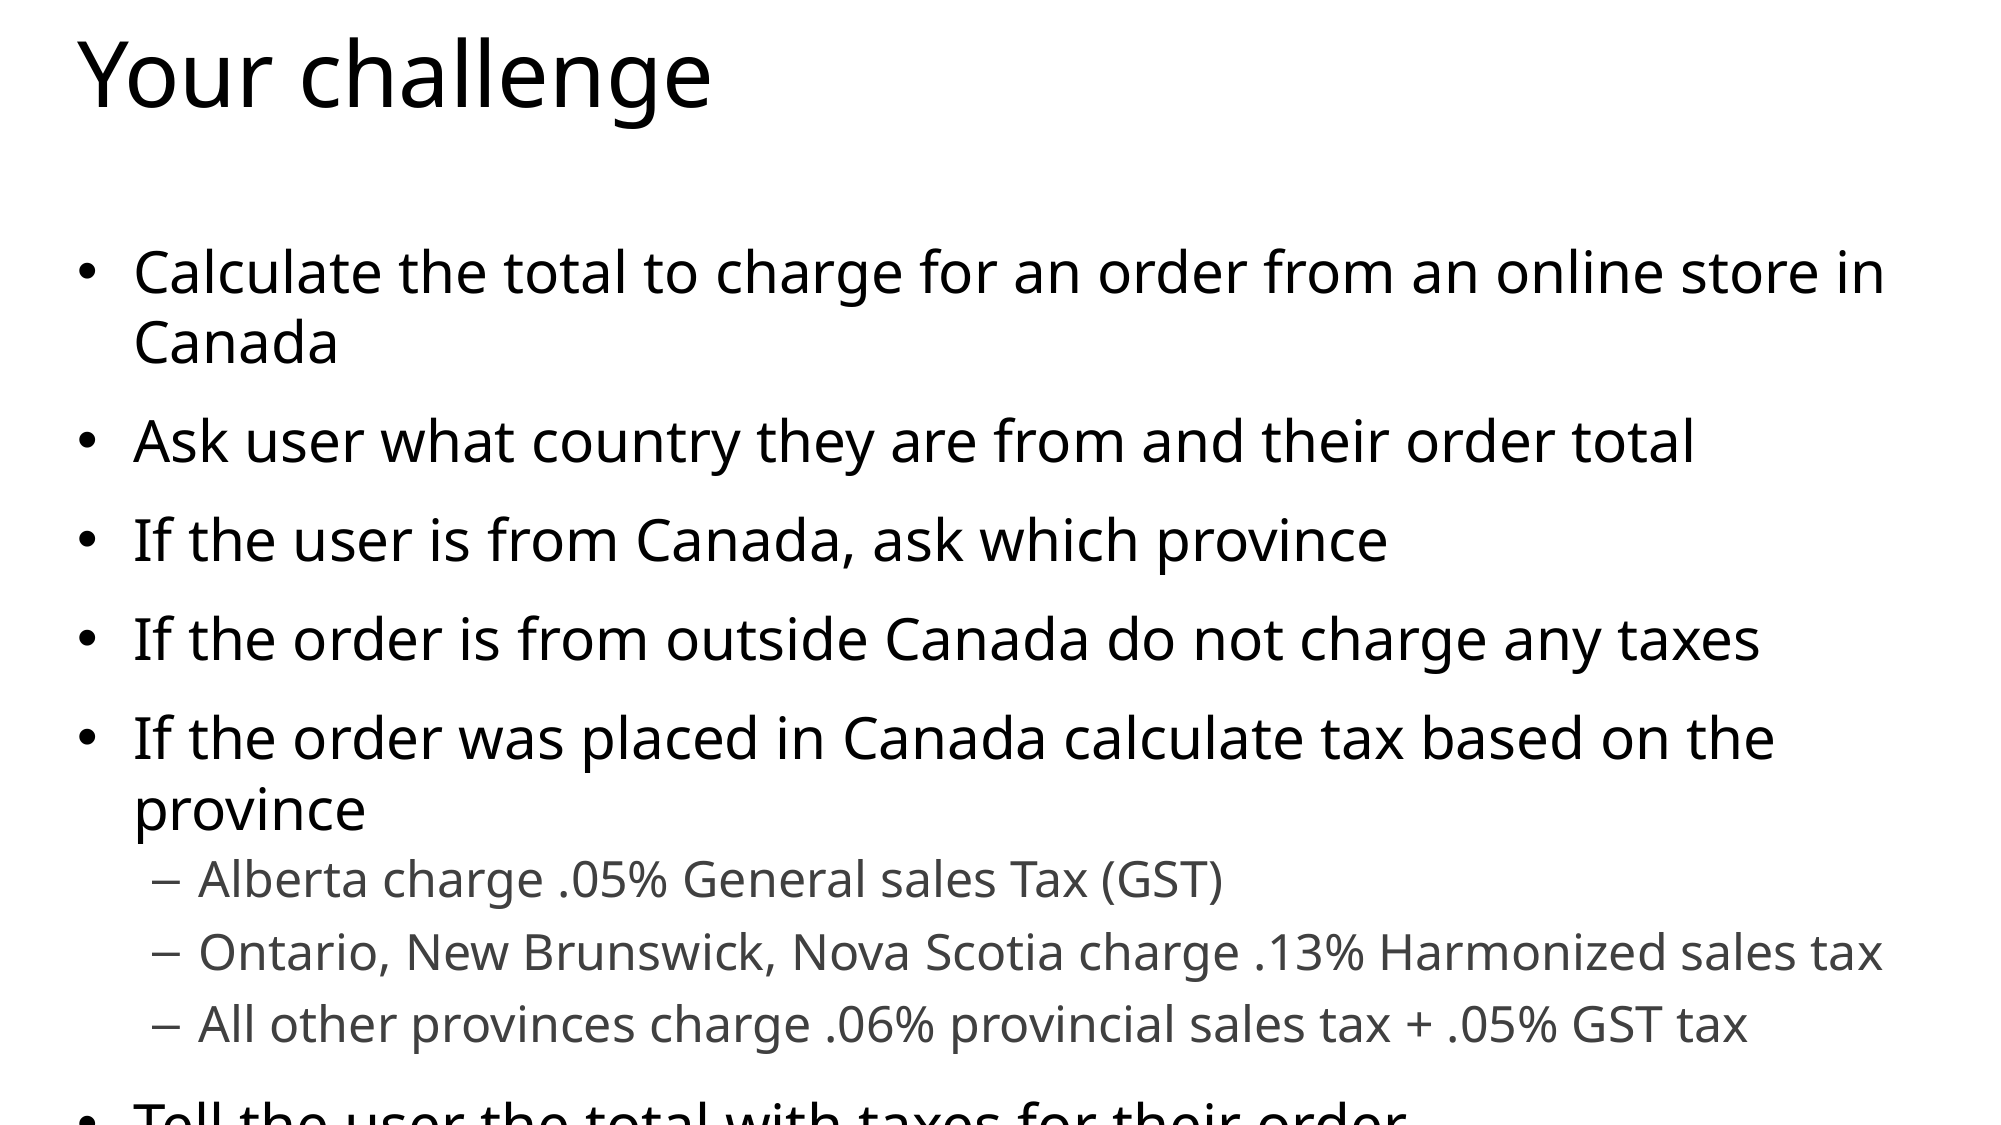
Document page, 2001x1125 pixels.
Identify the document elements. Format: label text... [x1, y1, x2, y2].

title Your challenge [62, 29, 1953, 205]
list Calculate the total to charge for an order from an online store in Canada Ask user what country they are from and their order total If the user is from Canada, ask which province If the order is from outside Canada do not charge any taxes If the order was placed in Canada calculate tax based on the province Alberta charge .05% General sales Tax (GST) Ontario, New Brunswick, Nova Scotia charge .13% Harmonized sales tax All other provinces charge .06% provincial sales tax + .05% GST tax Tell the user the total with taxes for their order [62, 227, 1953, 1096]
